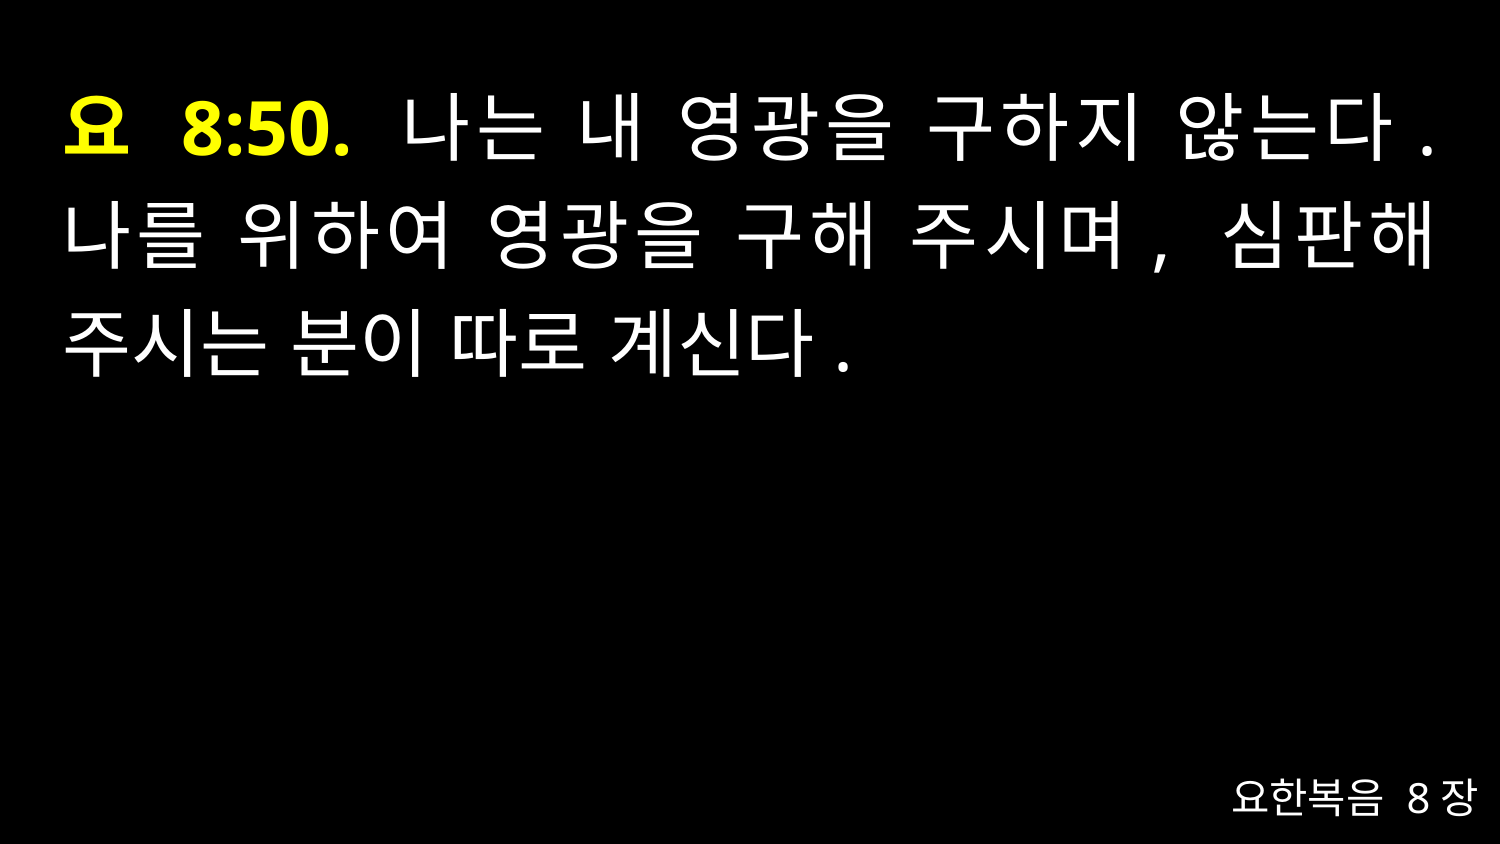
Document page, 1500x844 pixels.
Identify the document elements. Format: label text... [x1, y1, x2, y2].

subtitle 요한복음 8장 [916, 770, 1500, 844]
title 요 8:50. 나는 내 영광을 구하지 않는다. 나를 위하여 영광을 구해 주시며, 심판해 주시는 분이 따로 계신다. [0, 0, 1500, 844]
